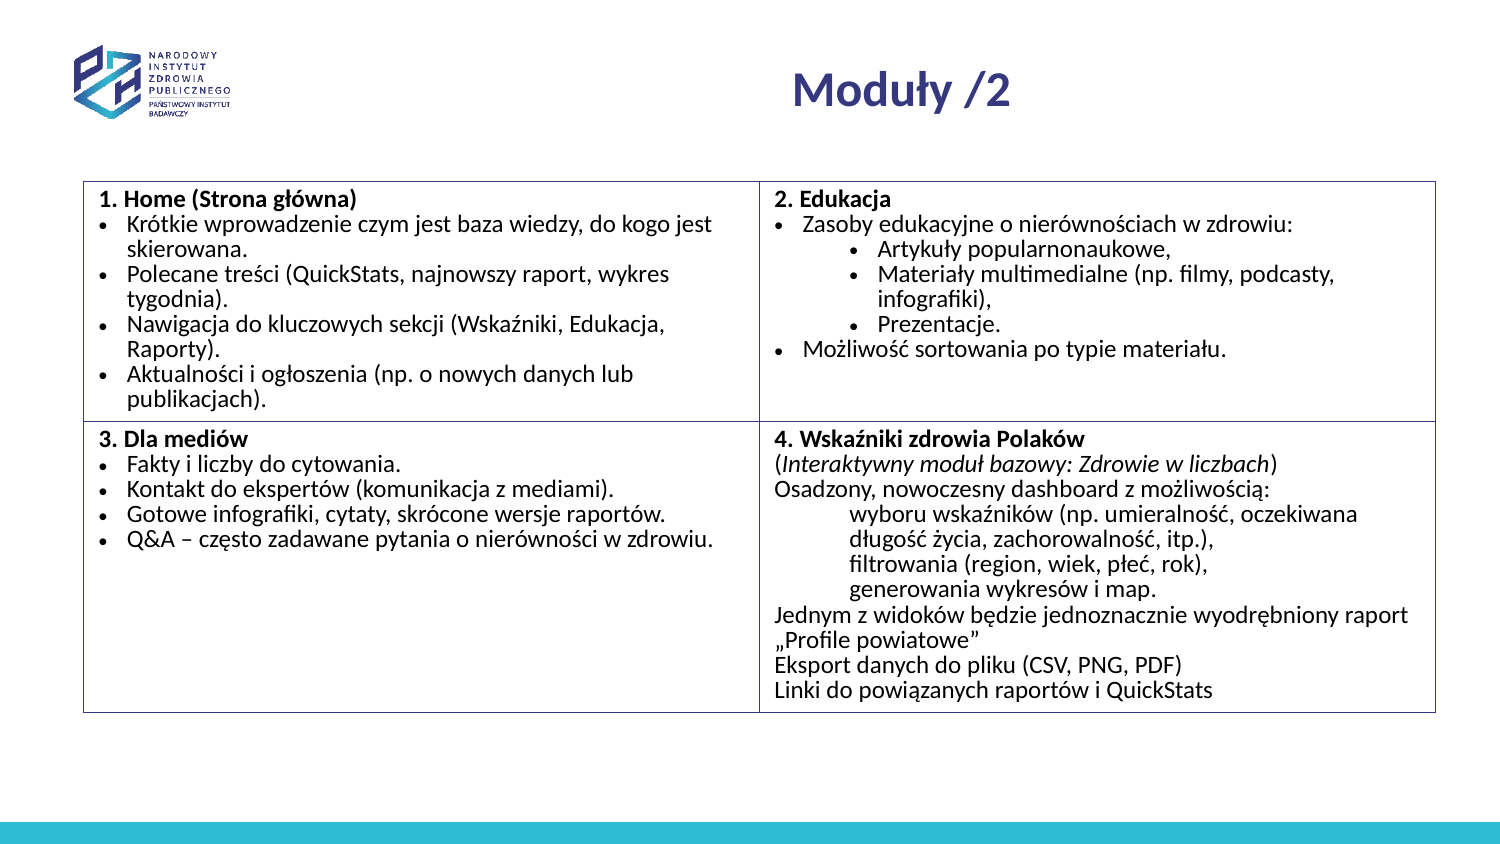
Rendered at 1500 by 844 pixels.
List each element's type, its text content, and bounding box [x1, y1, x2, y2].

picture [74, 45, 230, 119]
title Moduły /2 [367, 48, 1436, 133]
table_header 1. Home (Strona główna) Krótkie wprowadzenie czym jest baza wiedzy, do kogo jest skierowana. Polecane treści (QuickStats, najnowszy raport, wykres tygodnia). Nawigacja do kluczowych sekcji (Wskaźniki, Edukacja, Raporty). Aktualności i ogłoszenia (np. o nowych danych lub publikacjach). [84, 182, 759, 421]
table_cell 3. Dla mediów Fakty i liczby do cytowania. Kontakt do ekspertów (komunikacja z mediami). Gotowe infografiki, cytaty, skrócone wersje raportów. Q&A – często zadawane pytania o nierówności w zdrowiu. [84, 422, 759, 712]
table_cell 4. Wskaźniki zdrowia Polaków (Interaktywny moduł bazowy: Zdrowie w liczbach) Osadzony, nowoczesny dashboard z możliwością: wyboru wskaźników (np. umieralność, oczekiwana długość życia, zachorowalność, itp.), filtrowania (region, wiek, płeć, rok), generowania wykresów i map. Jednym z widoków będzie jednoznacznie wyodrębniony raport „Profile powiatowe” Eksport danych do pliku (CSV, PNG, PDF) Linki do powiązanych raportów i QuickStats [760, 422, 1435, 712]
table_header 2. Edukacja Zasoby edukacyjne o nierównościach w zdrowiu: Artykuły popularnonaukowe, Materiały multimedialne (np. filmy, podcasty, infografiki), Prezentacje. Możliwość sortowania po typie materiału. [760, 182, 1435, 421]
